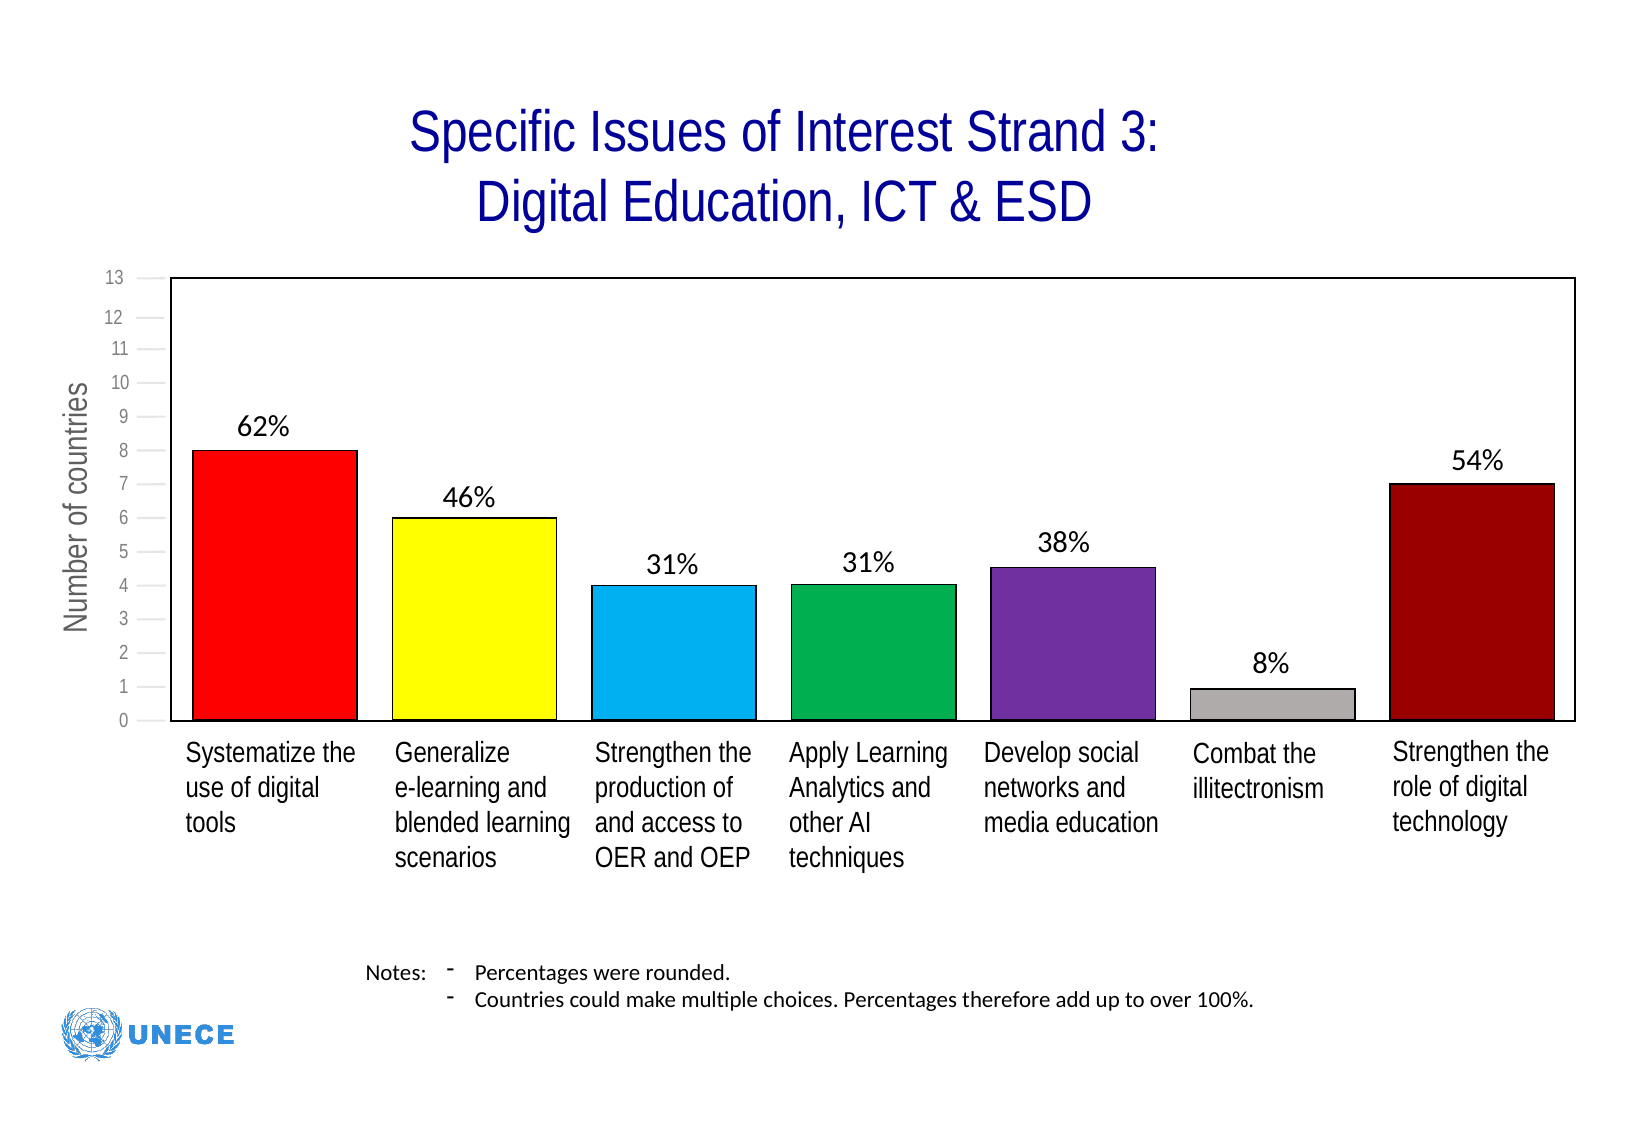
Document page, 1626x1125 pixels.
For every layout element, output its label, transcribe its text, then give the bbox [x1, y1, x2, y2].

picture [57, 1006, 236, 1062]
text_box Specific Issues of Interest Strand 3: Digital Education, ICT & ESD [194, 99, 1376, 228]
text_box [45, 258, 1578, 1021]
